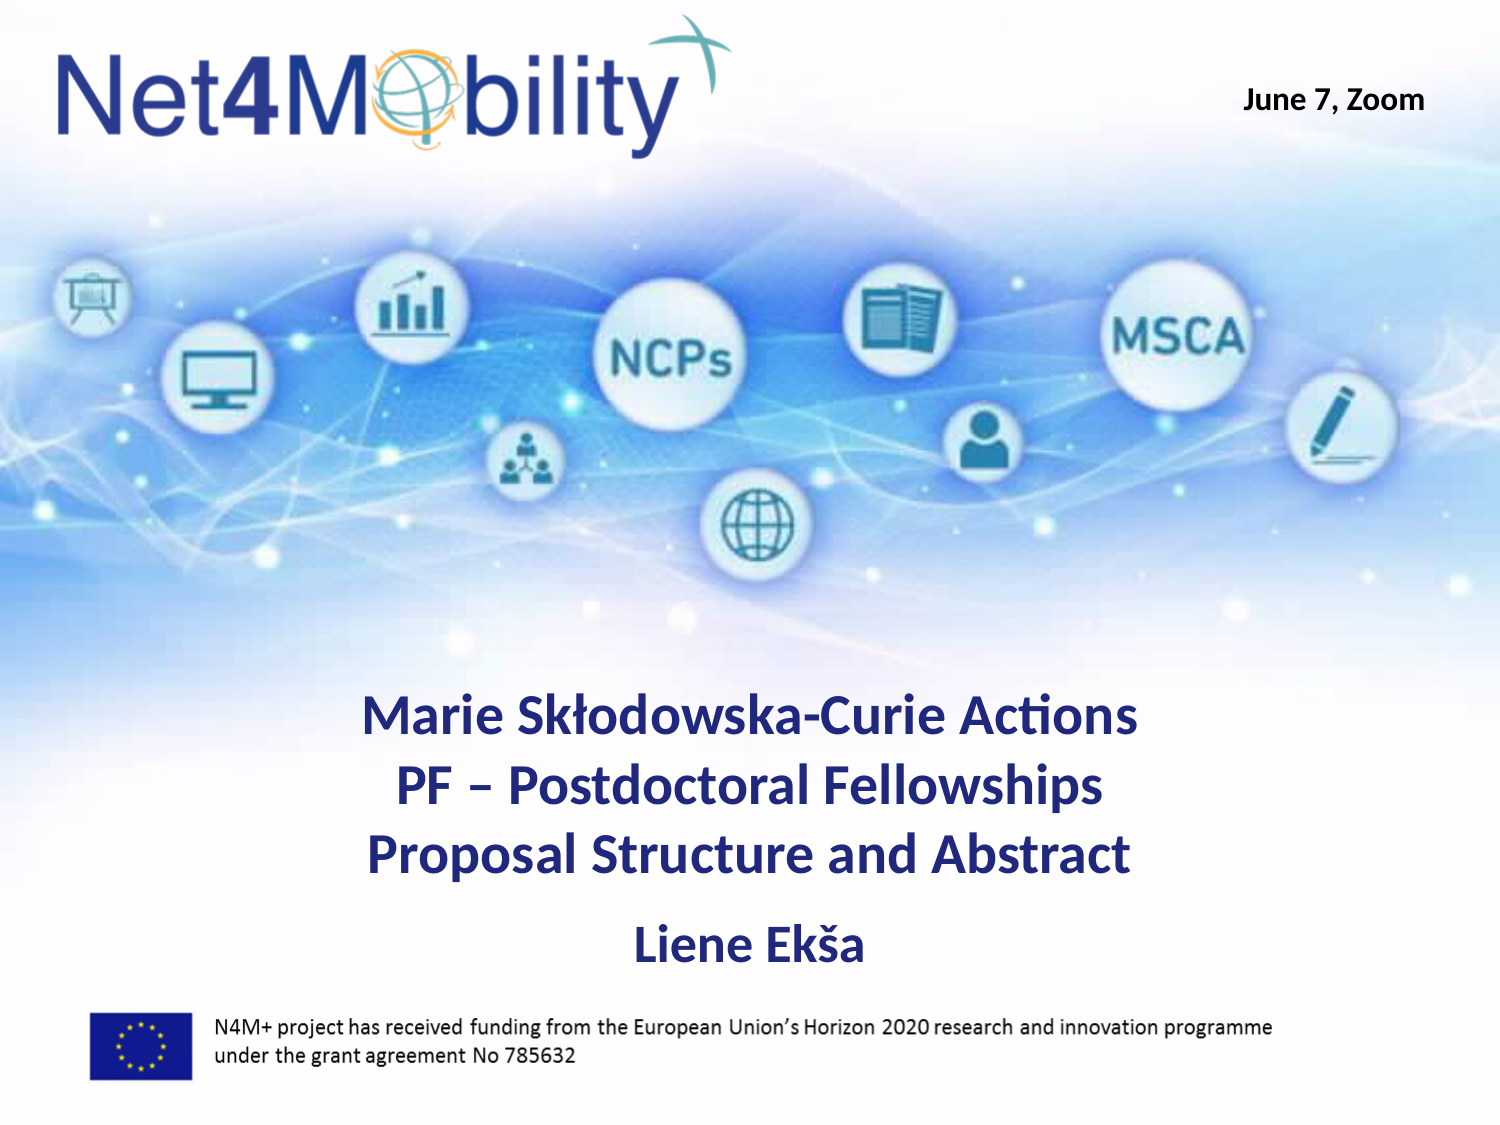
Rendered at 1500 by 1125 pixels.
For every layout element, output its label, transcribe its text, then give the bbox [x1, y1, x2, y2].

picture [0, 0, 1500, 1125]
text_box Liene Ekša [74, 857, 1425, 1024]
text_box June 7, Zoom [873, 32, 1441, 163]
title Marie Skłodowska-Curie Actions PF – Postdoctoral Fellowships Proposal Structure and Abstract [75, 668, 1425, 857]
